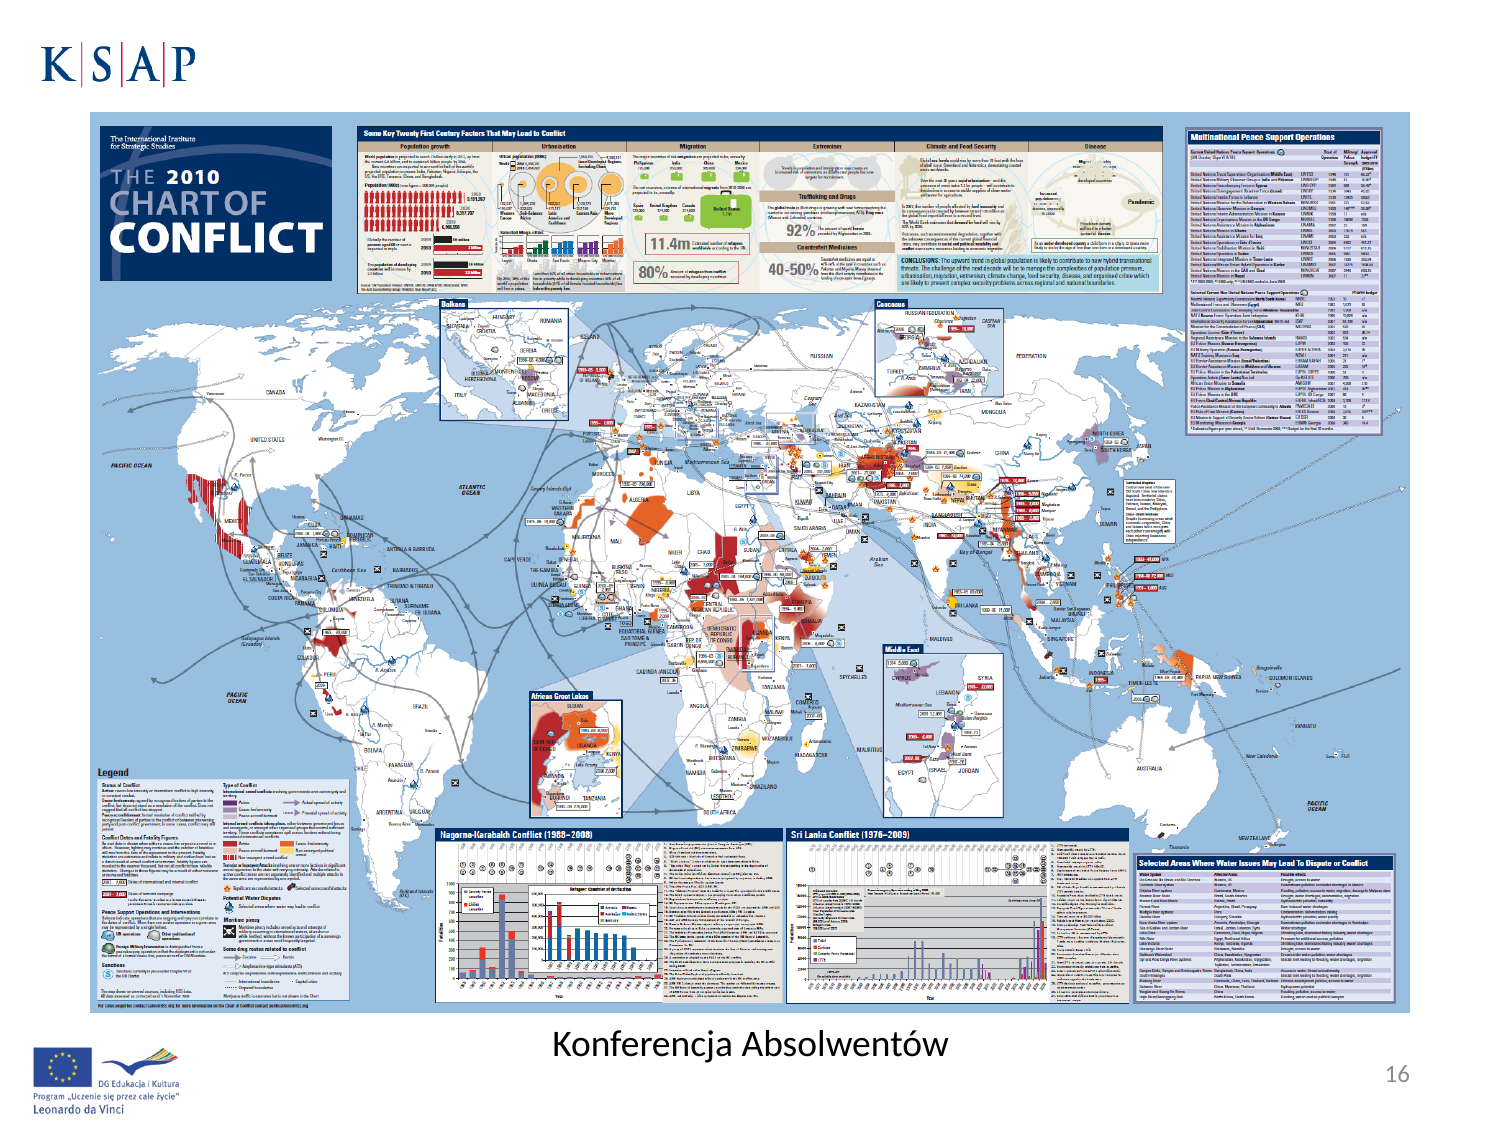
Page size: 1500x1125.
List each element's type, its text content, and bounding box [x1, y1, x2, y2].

picture [89, 111, 1411, 1013]
slide_number 16 [1074, 1042, 1425, 1103]
text_box Konferencja Absolwentów [537, 1023, 987, 1072]
picture [29, 1043, 184, 1118]
picture [40, 42, 195, 90]
